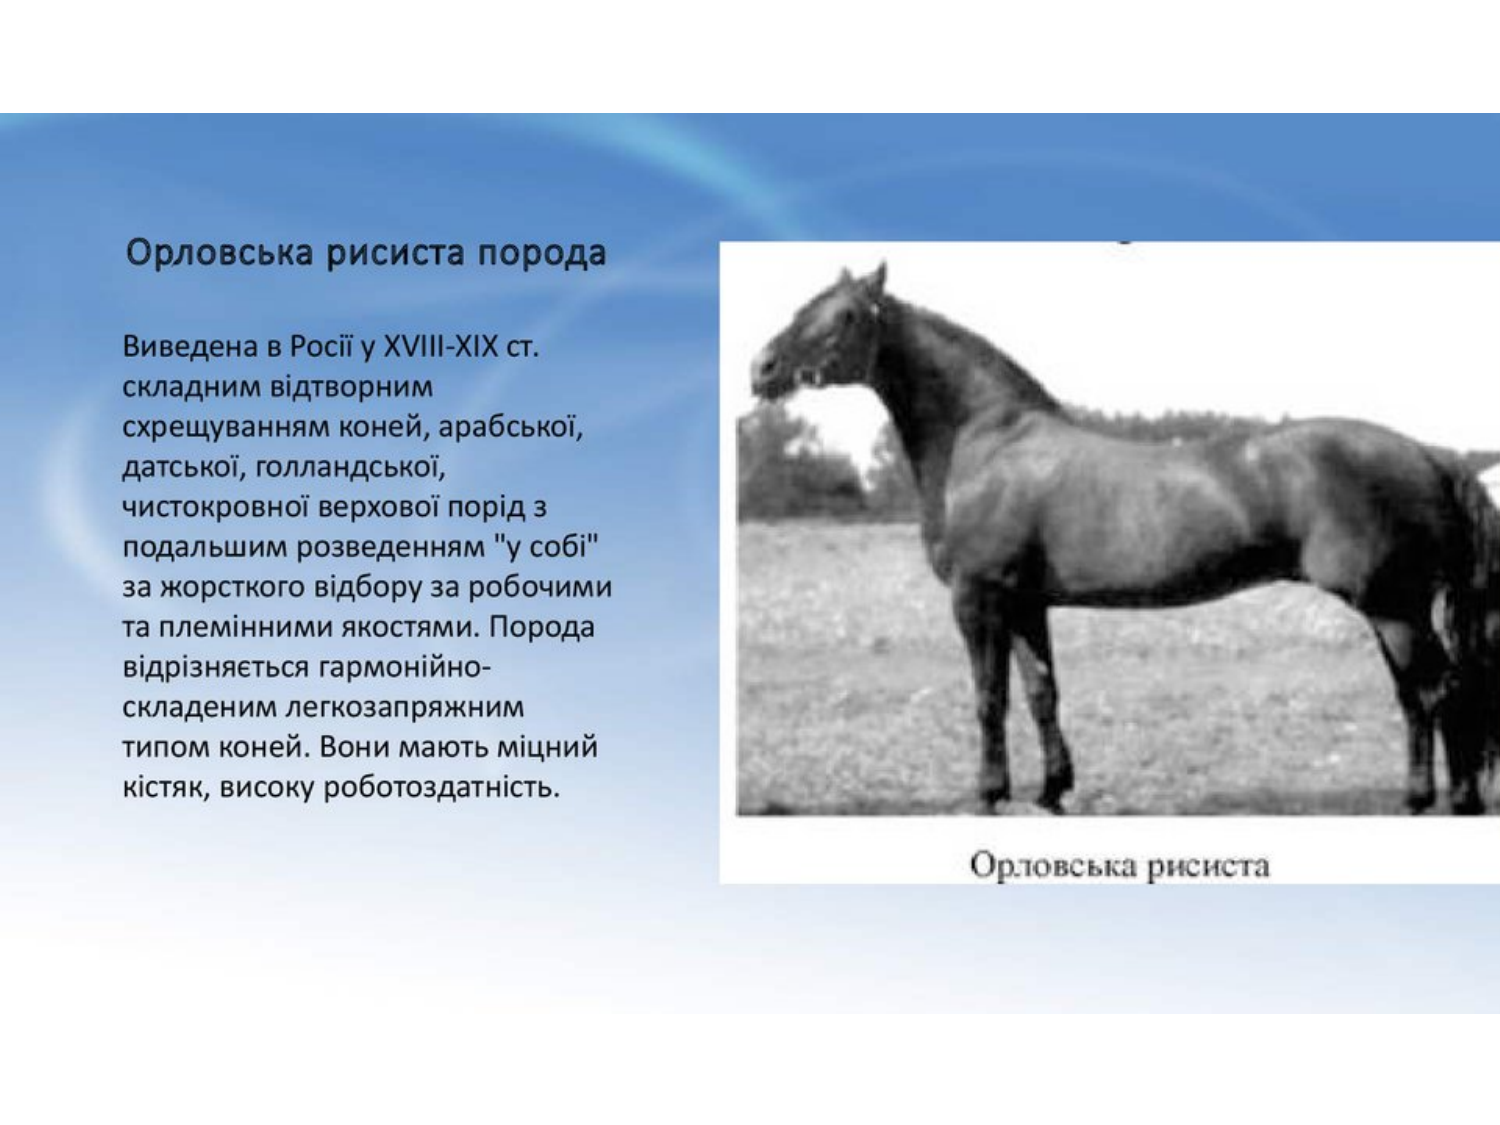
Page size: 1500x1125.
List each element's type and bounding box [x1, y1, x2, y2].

picture [0, 113, 1500, 1014]
